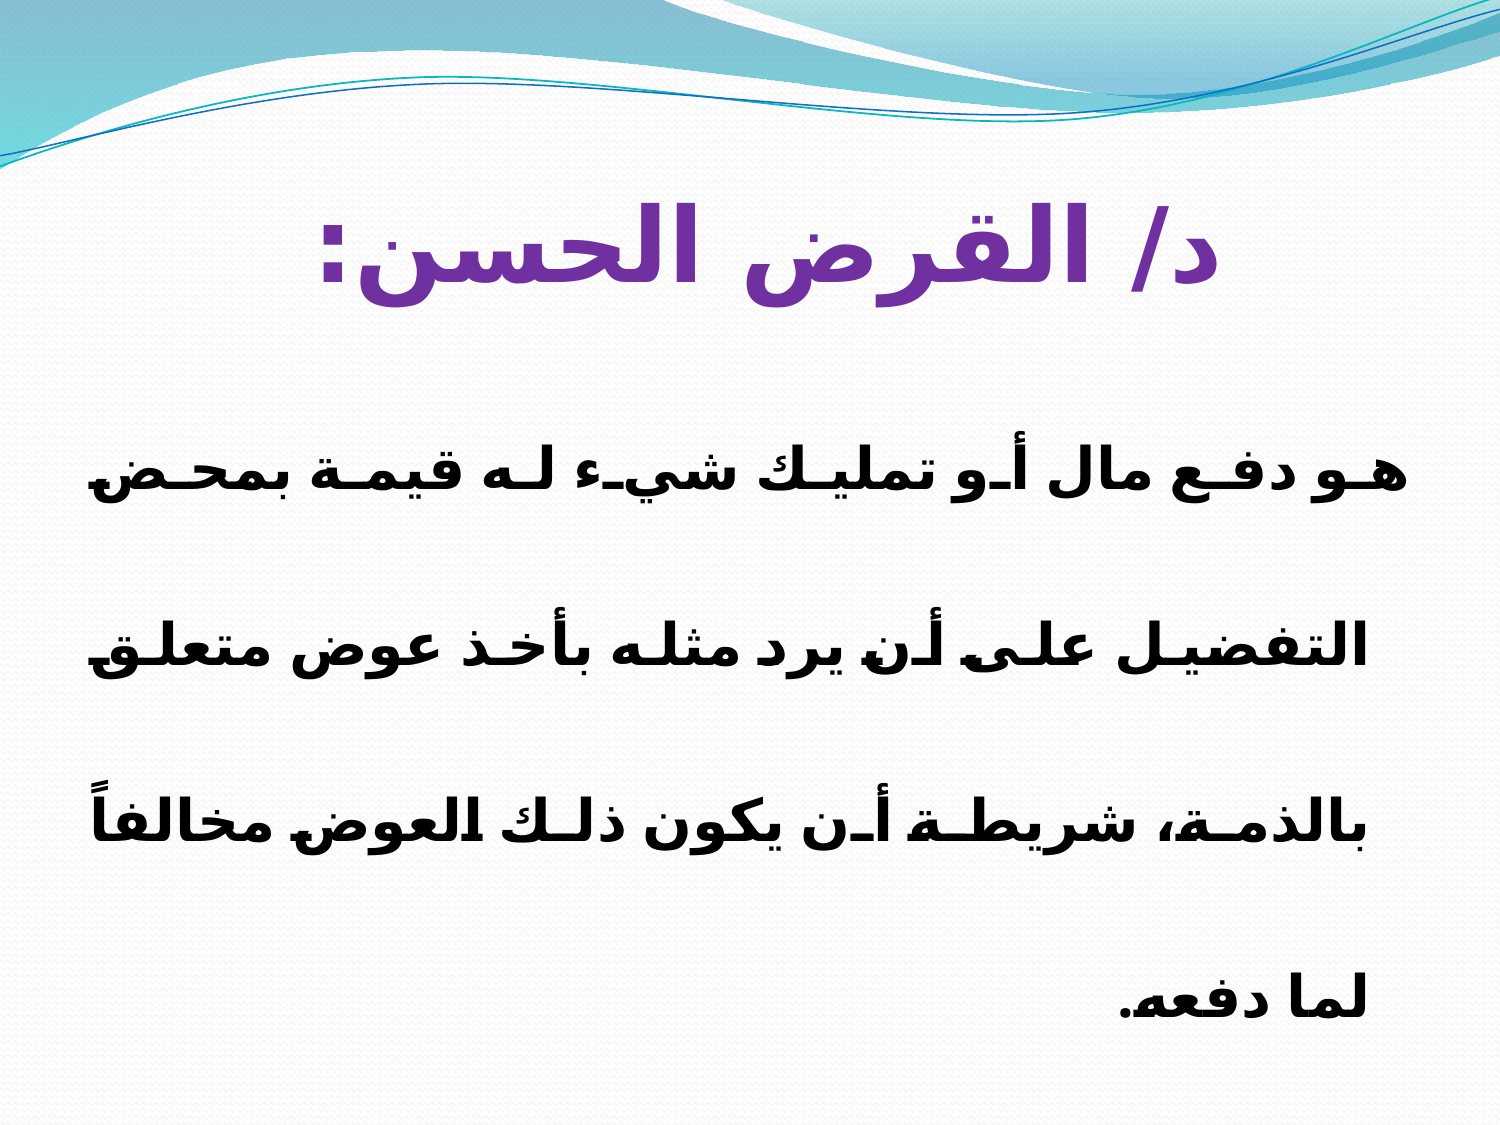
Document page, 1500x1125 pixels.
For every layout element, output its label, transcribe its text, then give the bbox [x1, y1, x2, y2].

list هو دفع مال أو تمليك شيء له قيمة بمحض التفضيل على أن يرد مثله بأخذ عوض متعلق بالذمة، شريطة أن يكون ذلك العوض مخالفاً لما دفعه. [75, 317, 1425, 1038]
title د/ القرض الحسن: [75, 115, 1425, 303]
